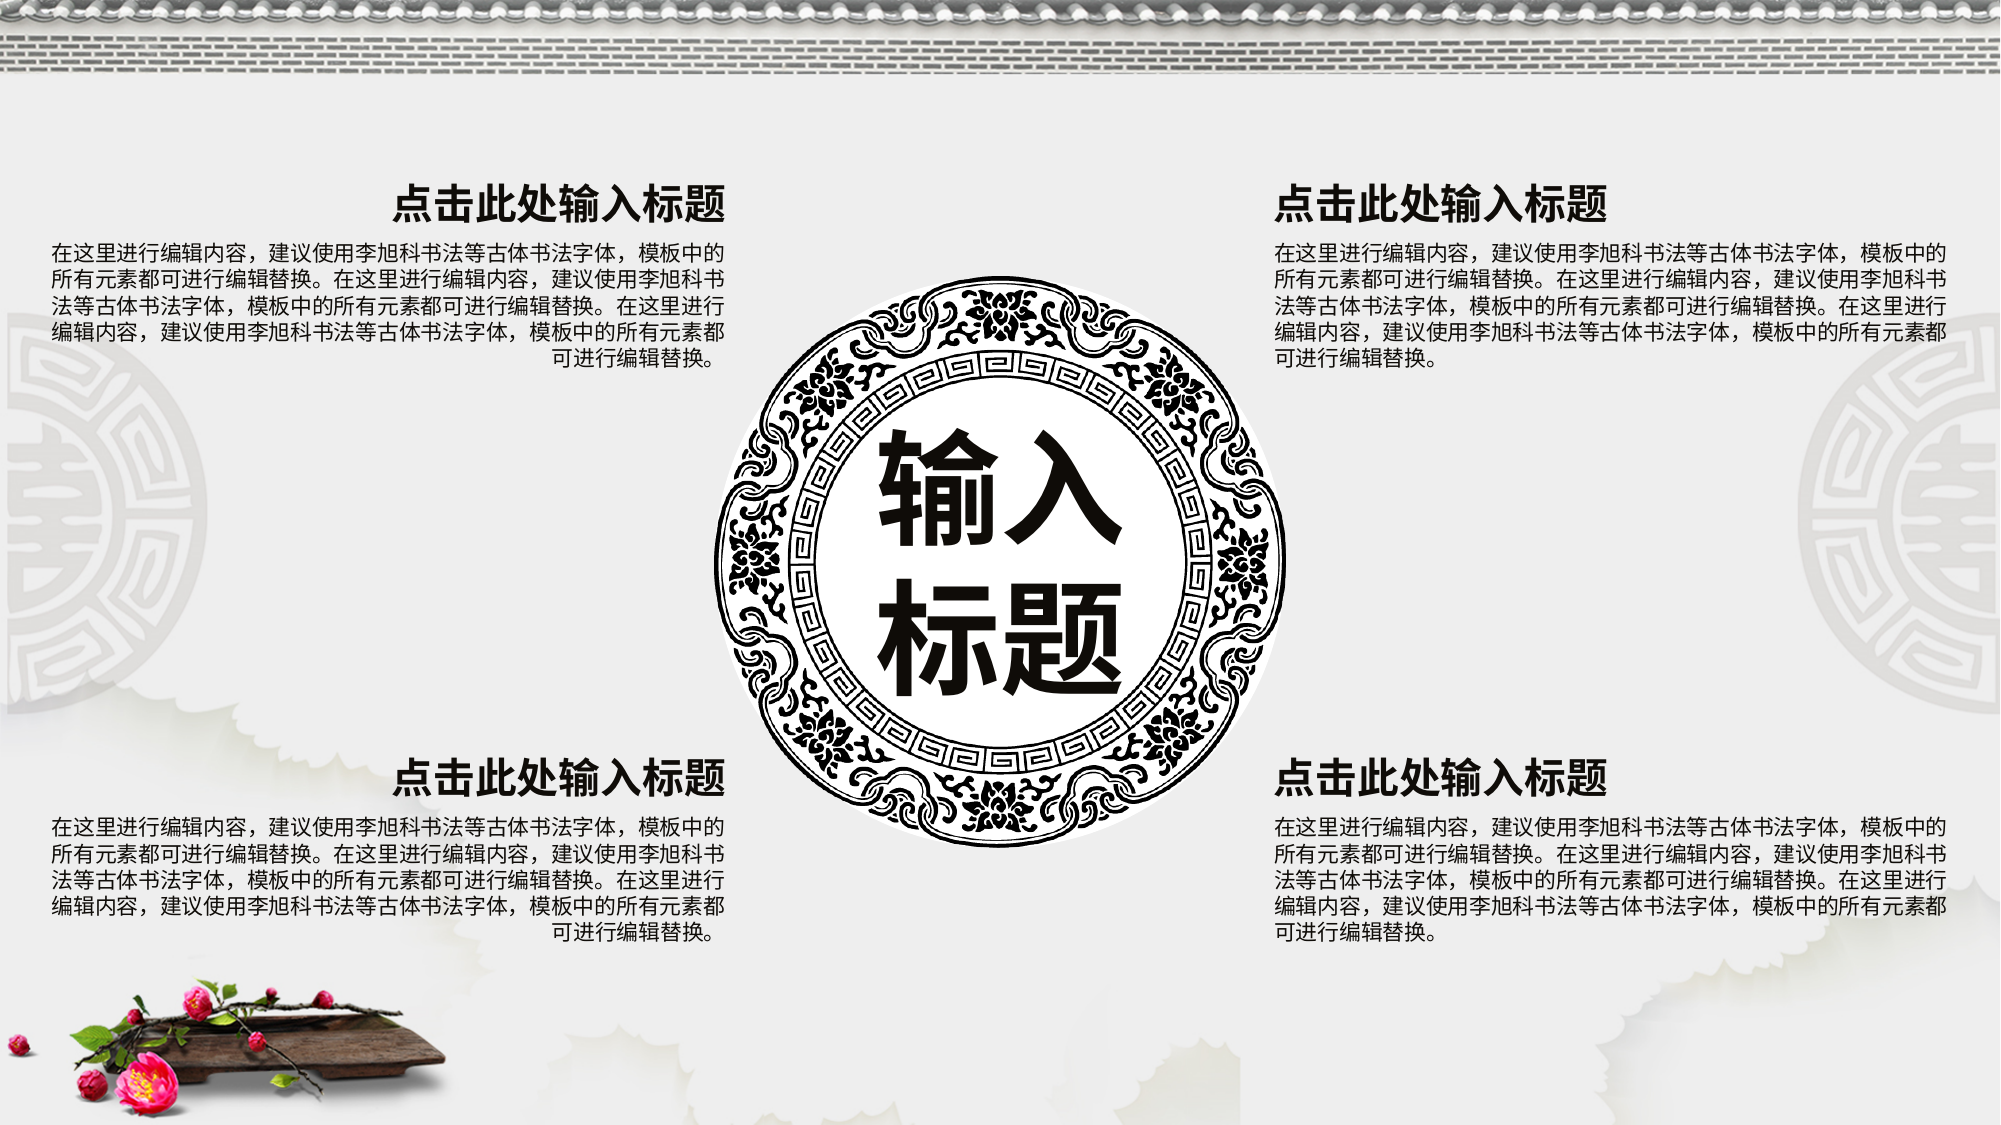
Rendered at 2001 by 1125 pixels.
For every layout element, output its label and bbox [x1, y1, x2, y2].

text_box [35, 170, 741, 381]
text_box [1259, 744, 1965, 955]
text_box [714, 276, 1286, 849]
text_box [1259, 170, 1965, 381]
text_box [35, 744, 741, 955]
picture [0, 0, 2001, 1125]
